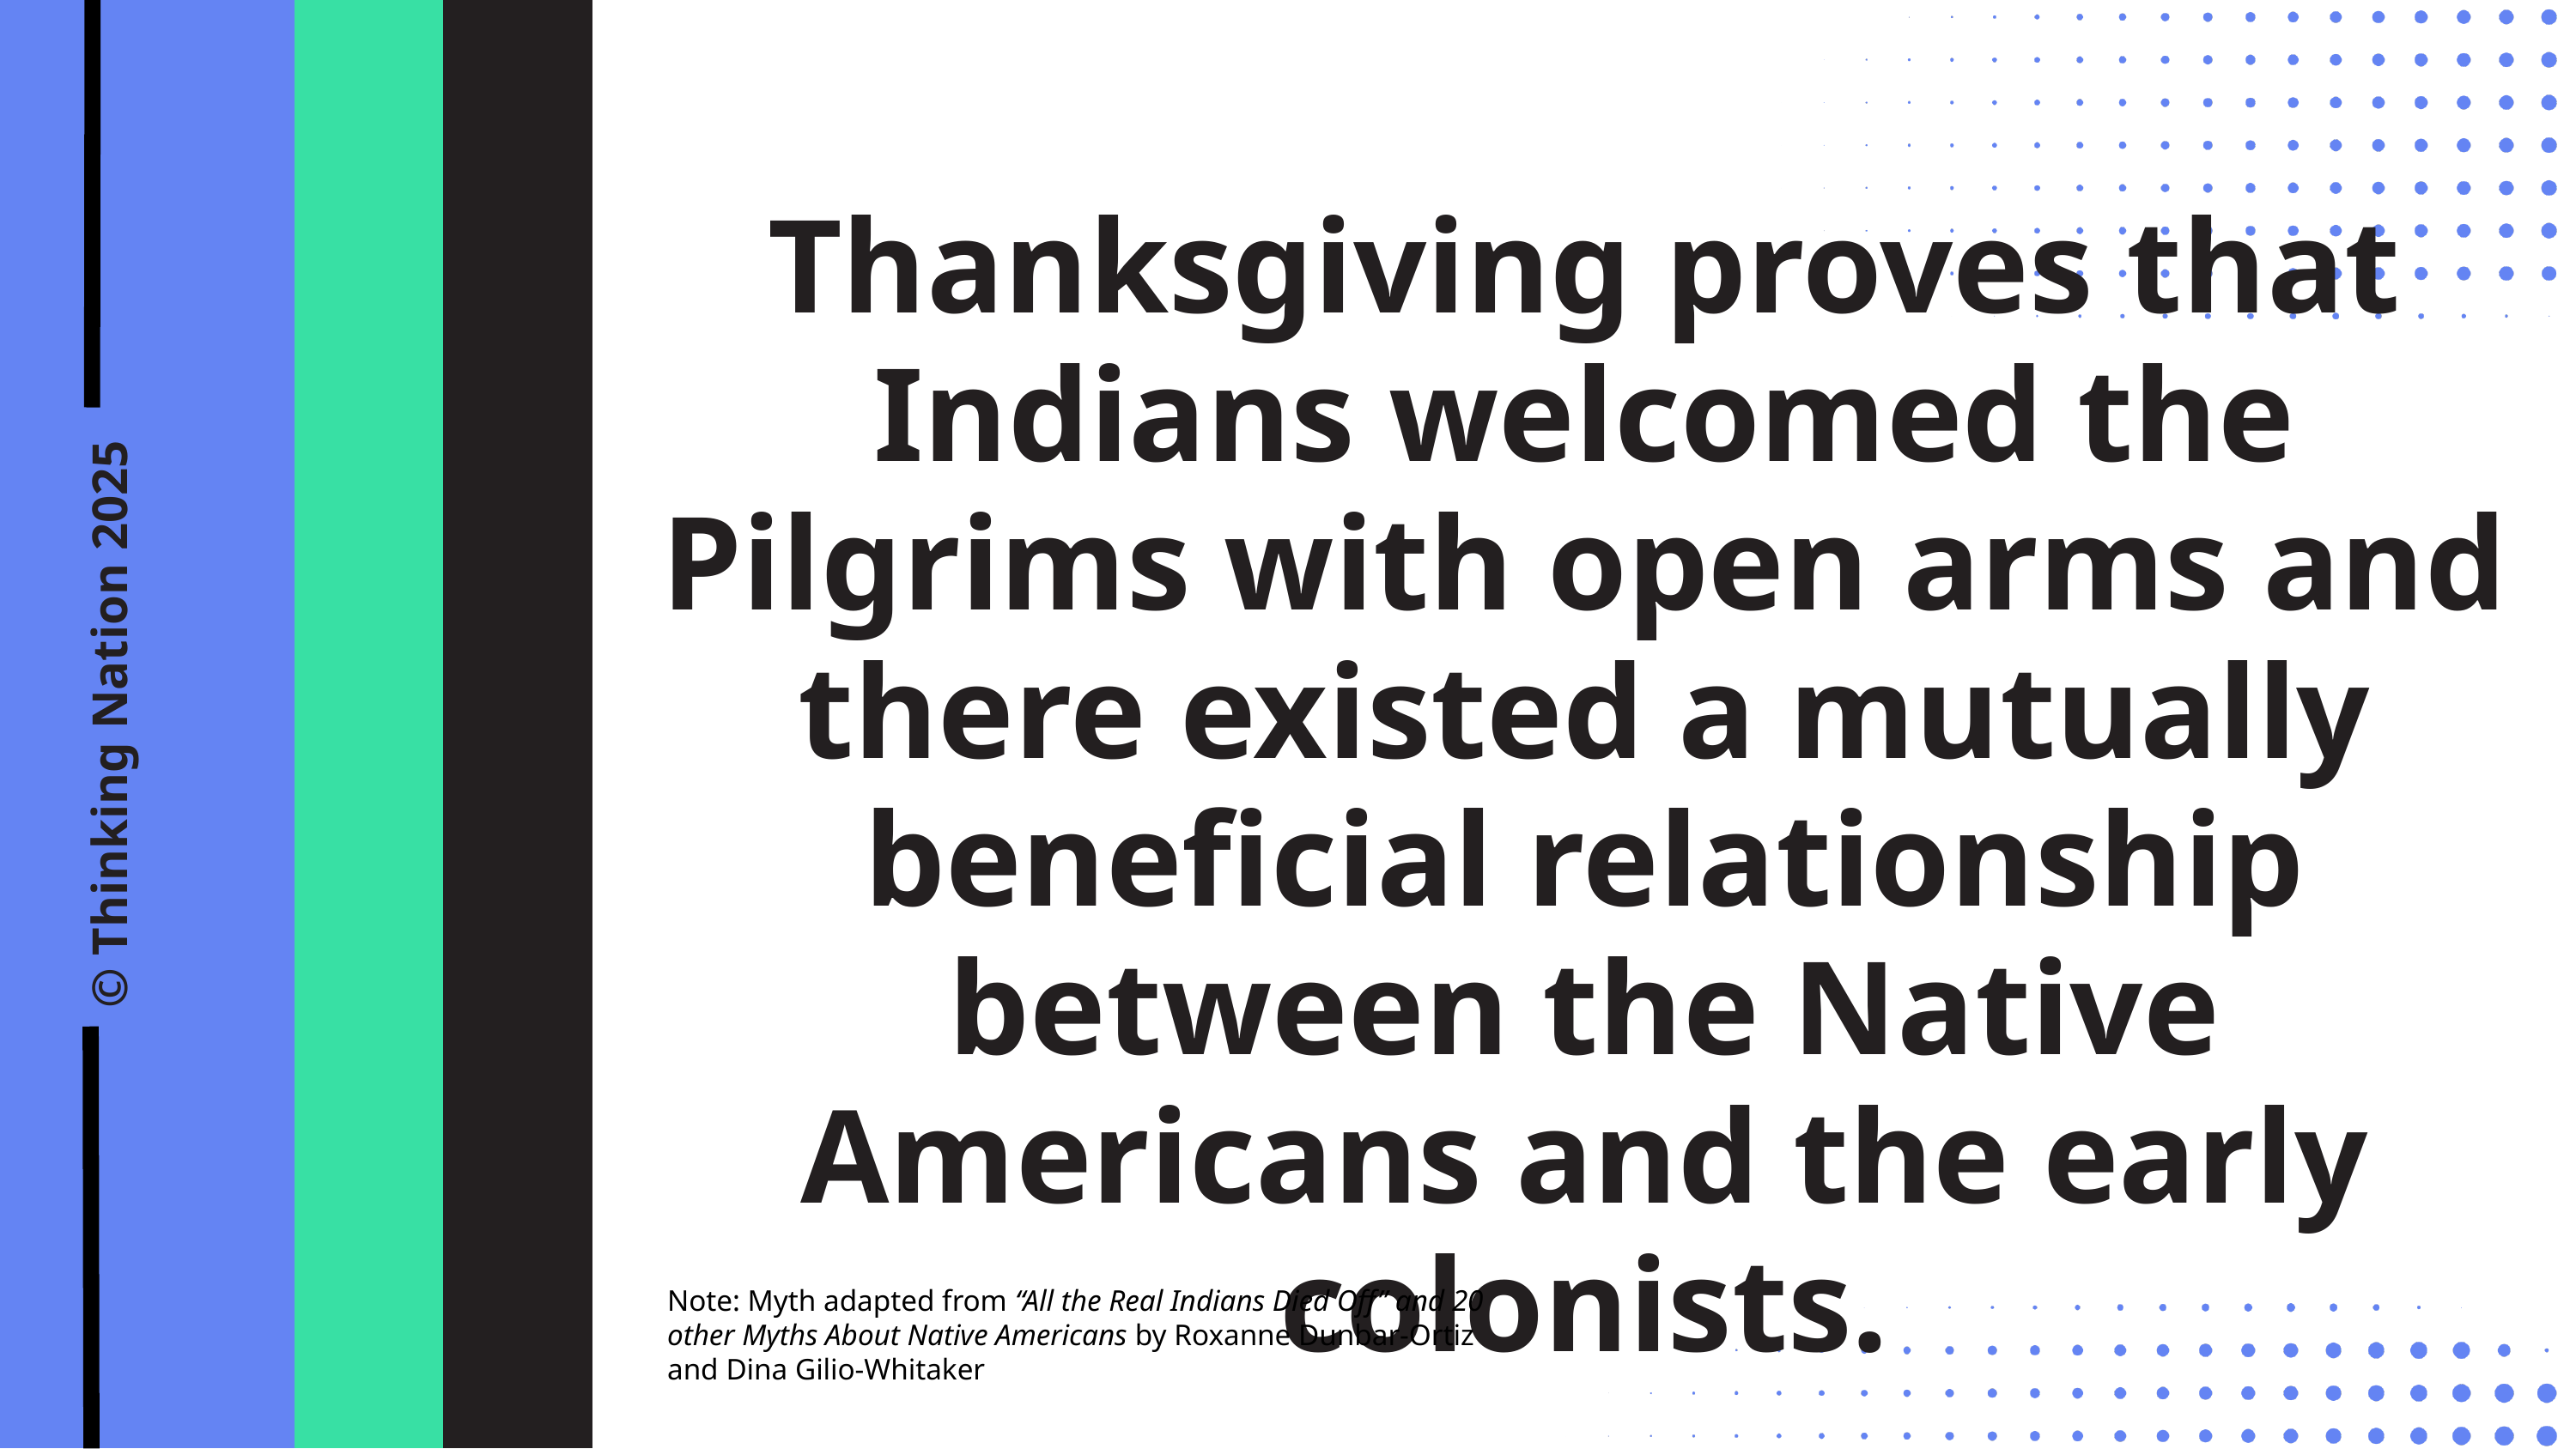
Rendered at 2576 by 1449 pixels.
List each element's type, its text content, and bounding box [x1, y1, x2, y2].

text_box [1565, 1381, 2576, 1449]
text_box Thanksgiving proves that Indians welcomed the Pilgrims with open arms and there existed a mutually beneficial relationship between the Native Americans and the early colonists. [599, 194, 2576, 1381]
text_box Note: Myth adapted from “All the Real Indians Died Off” and 20 other Myths About Native Americans by Roxanne Dunbar-Ortiz and Dina Gilio-Whitaker [654, 1270, 1507, 1398]
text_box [0, 0, 593, 1449]
text_box [1781, 0, 2576, 194]
